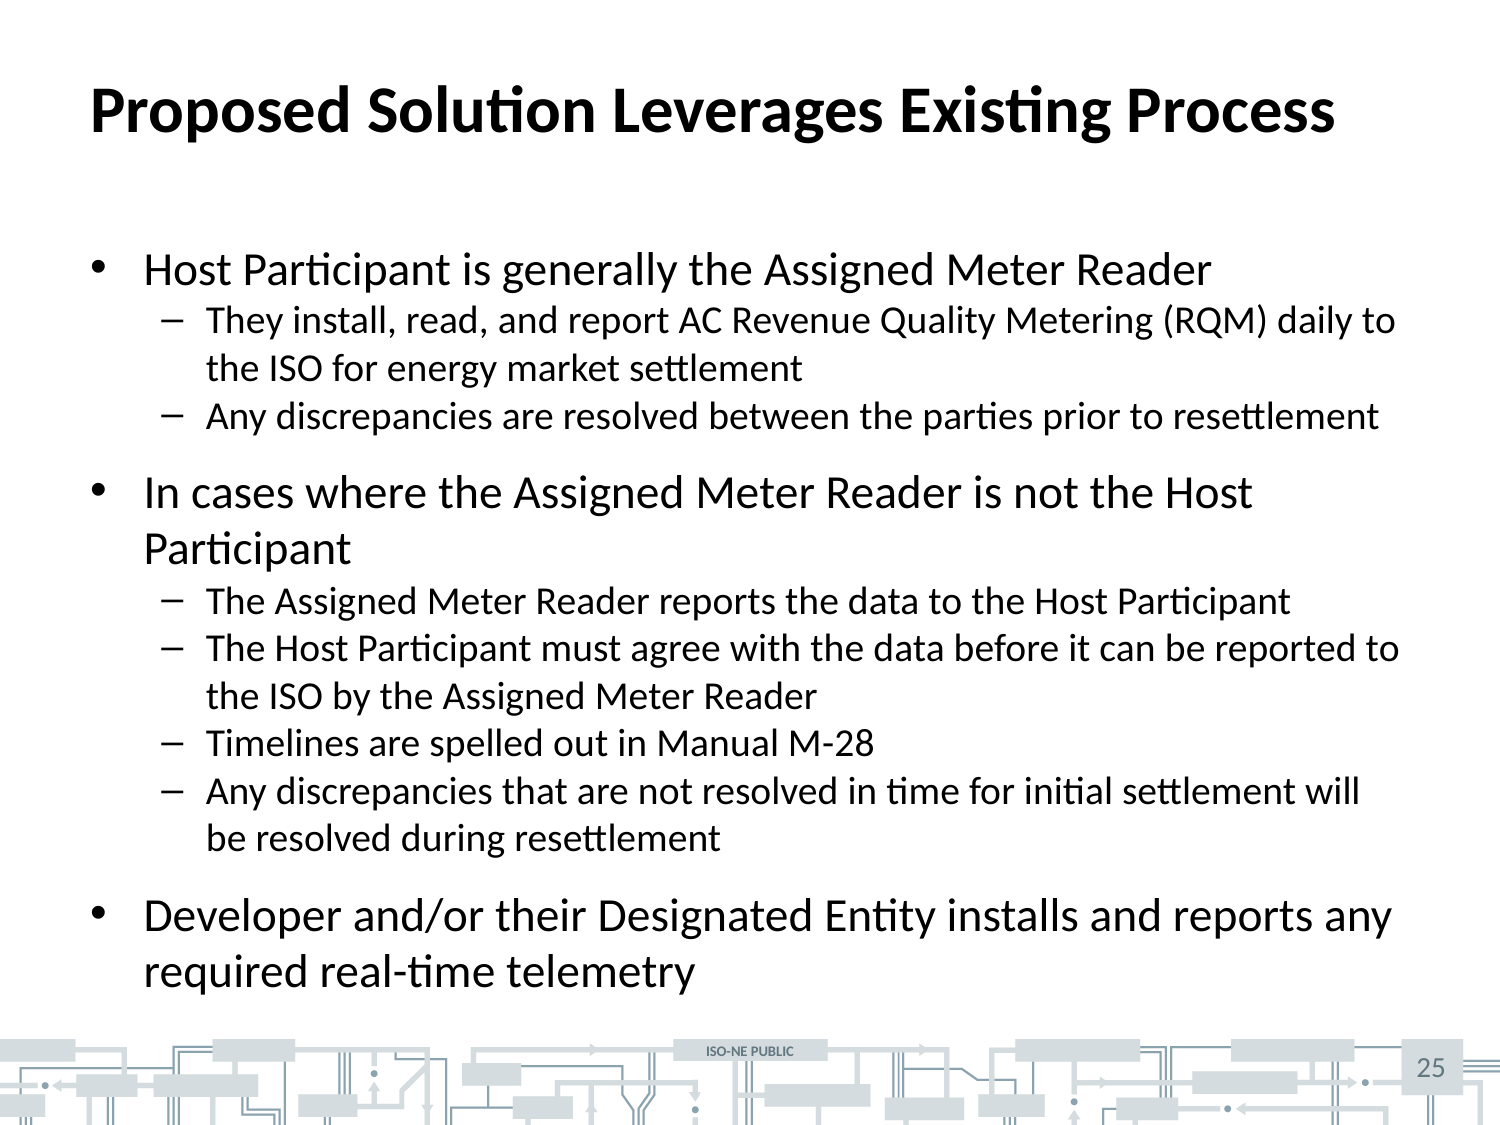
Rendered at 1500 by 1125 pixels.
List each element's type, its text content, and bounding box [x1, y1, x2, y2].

picture [0, 1031, 1500, 1125]
slide_number 25 [1400, 1044, 1463, 1088]
list Host Participant is generally the Assigned Meter Reader They install, read, and report AC Revenue Quality Metering (RQM) daily to the ISO for energy market settlement Any discrepancies are resolved between the parties prior to resettlement In cases where the Assigned Meter Reader is not the Host Participant The Assigned Meter Reader reports the data to the Host Participant The Host Participant must agree with the data before it can be reported to the ISO by the Assigned Meter Reader Timelines are spelled out in Manual M-28 Any discrepancies that are not resolved in time for initial settlement will be resolved during resettlement Developer and/or their Designated Entity installs and reports any required real-time telemetry [75, 229, 1425, 1020]
title Proposed Solution Leverages Existing Process [75, 12, 1425, 200]
